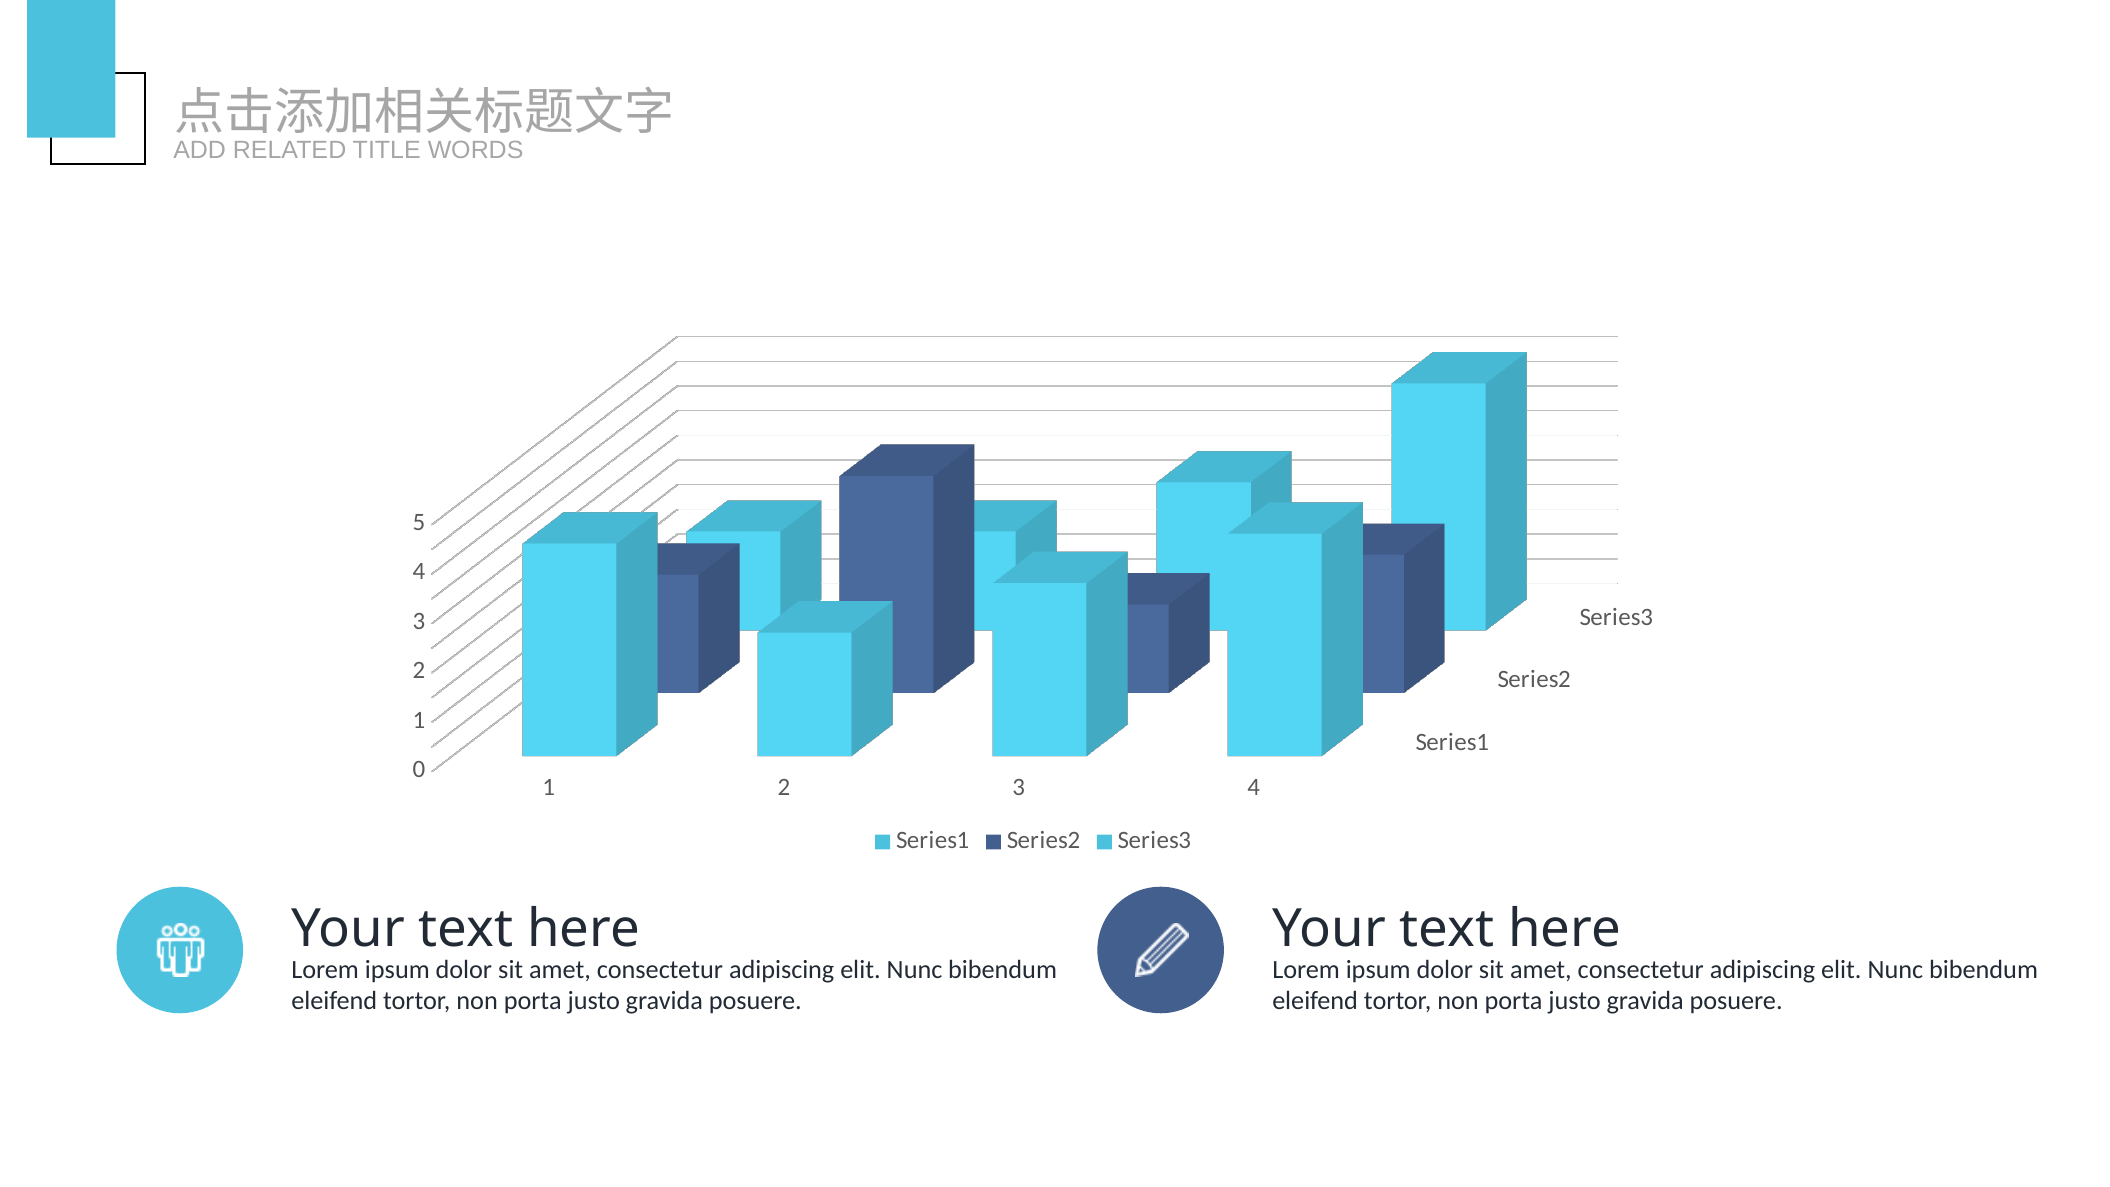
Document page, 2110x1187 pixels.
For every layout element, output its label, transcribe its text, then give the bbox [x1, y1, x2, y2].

chart [374, 325, 1692, 861]
text_box Lorem ipsum dolor sit amet, consectetur adipiscing elit. Nunc bibendum eleifend tortor, non porta justo gravida posuere. [1257, 965, 2110, 1023]
text_box 点击添加相关标题文字 [174, 79, 675, 140]
picture [154, 923, 208, 977]
text_box Your text here [1257, 886, 2110, 965]
text_box Your text here [276, 886, 1129, 965]
text_box ADD RELATED TITLE WORDS [173, 133, 525, 164]
text_box Lorem ipsum dolor sit amet, consectetur adipiscing elit. Nunc bibendum eleifend tortor, non porta justo gravida posuere. [276, 965, 1129, 1023]
text_box [115, 885, 245, 1015]
text_box [50, 72, 146, 165]
text_box [1096, 885, 1225, 1015]
text_box [26, 0, 116, 139]
picture [1135, 923, 1189, 977]
